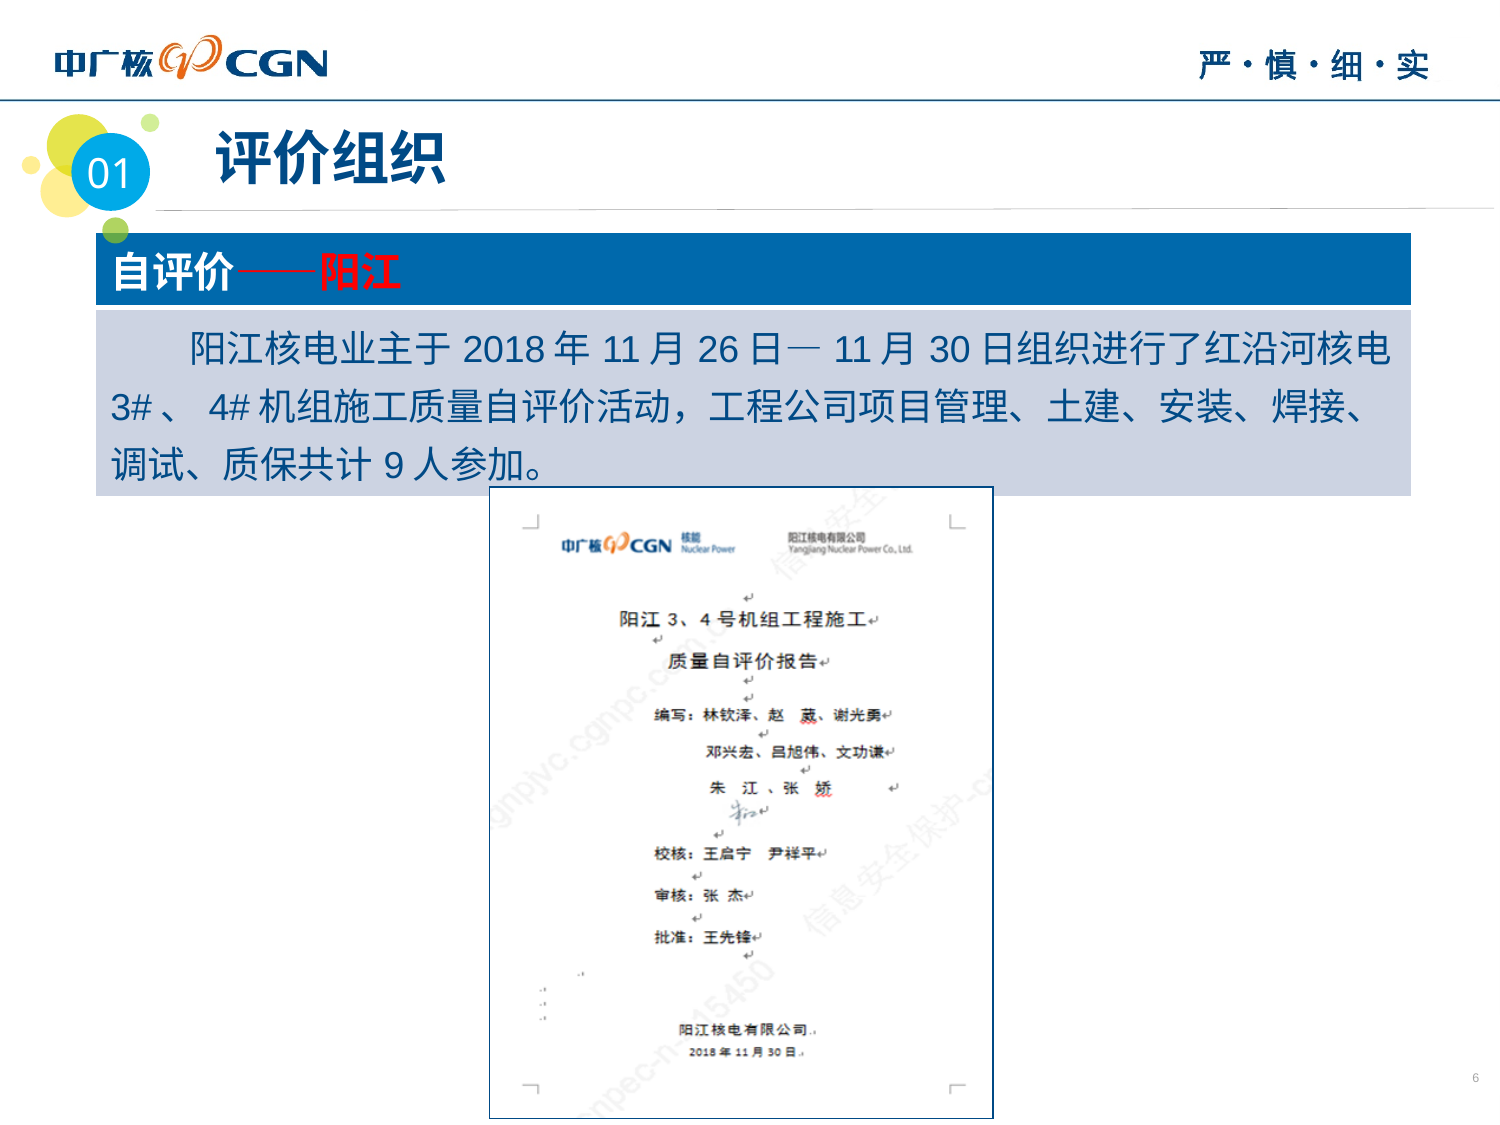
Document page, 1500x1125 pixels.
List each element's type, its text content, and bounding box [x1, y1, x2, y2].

slide_number 6 [1144, 1047, 1495, 1107]
table_header 自评价——阳江 [96, 233, 1411, 305]
table_cell 阳江核电业主于2018年11月26日—11月30日组织进行了红沿河核电3#、4#机组施工质量自评价活动，工程公司项目管理、土建、安装、焊接、调试、质保共计9人参加。 [96, 310, 1411, 496]
text_box 评价组织 [160, 113, 1128, 199]
picture [0, 0, 1500, 1125]
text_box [21, 113, 160, 244]
